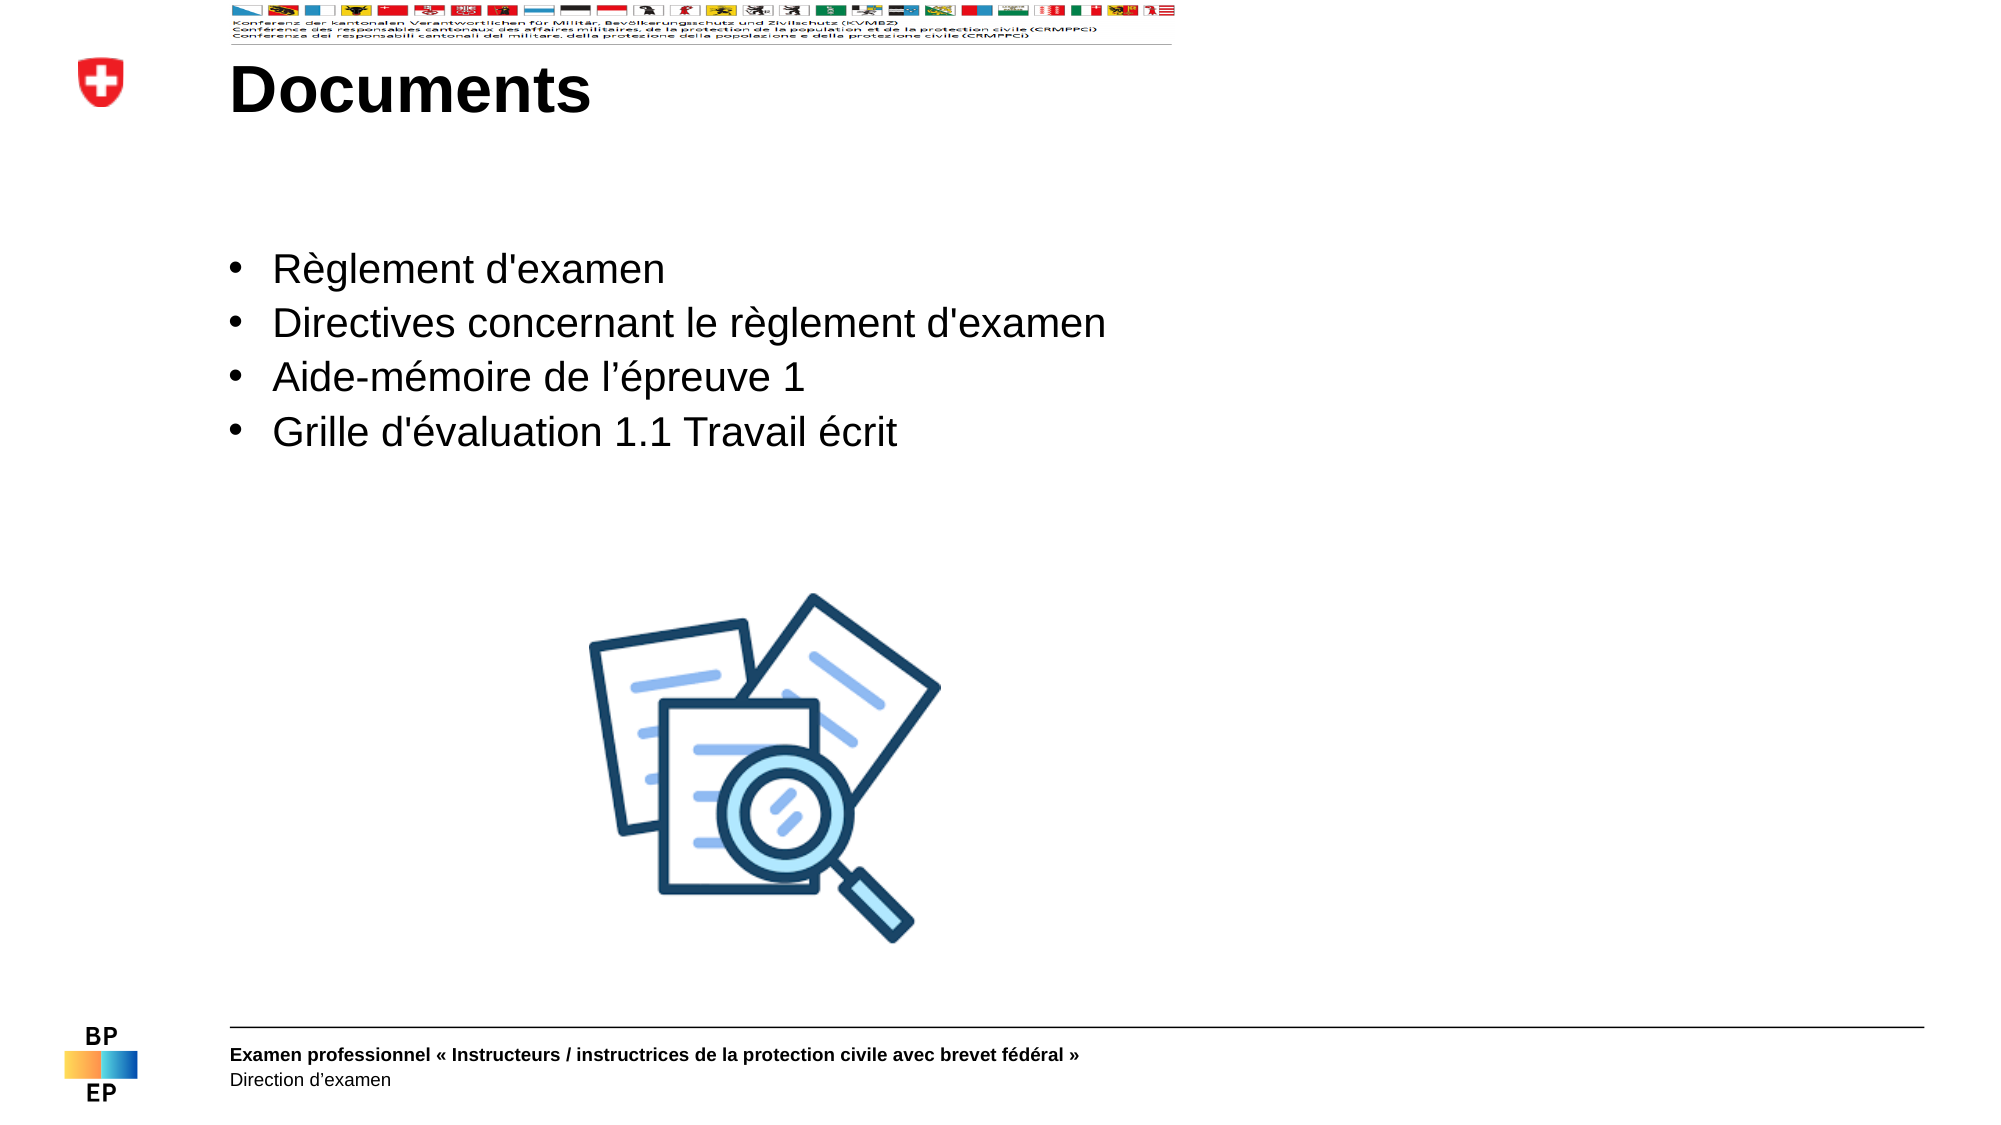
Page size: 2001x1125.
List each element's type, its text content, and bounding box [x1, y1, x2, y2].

picture [61, 1021, 140, 1106]
picture [229, 4, 1175, 46]
footer Examen professionnel « Instructeurs / instructrices de la protection civile avec brevet fédéral » Direction d’examen [229, 1040, 1177, 1088]
list Règlement d'examen Directives concernant le règlement d'examen Aide-mémoire de l’épreuve 1 Grille d'évaluation 1.1 Travail écrit [228, 237, 1922, 981]
title Documents [229, 50, 1922, 199]
picture [588, 592, 941, 945]
